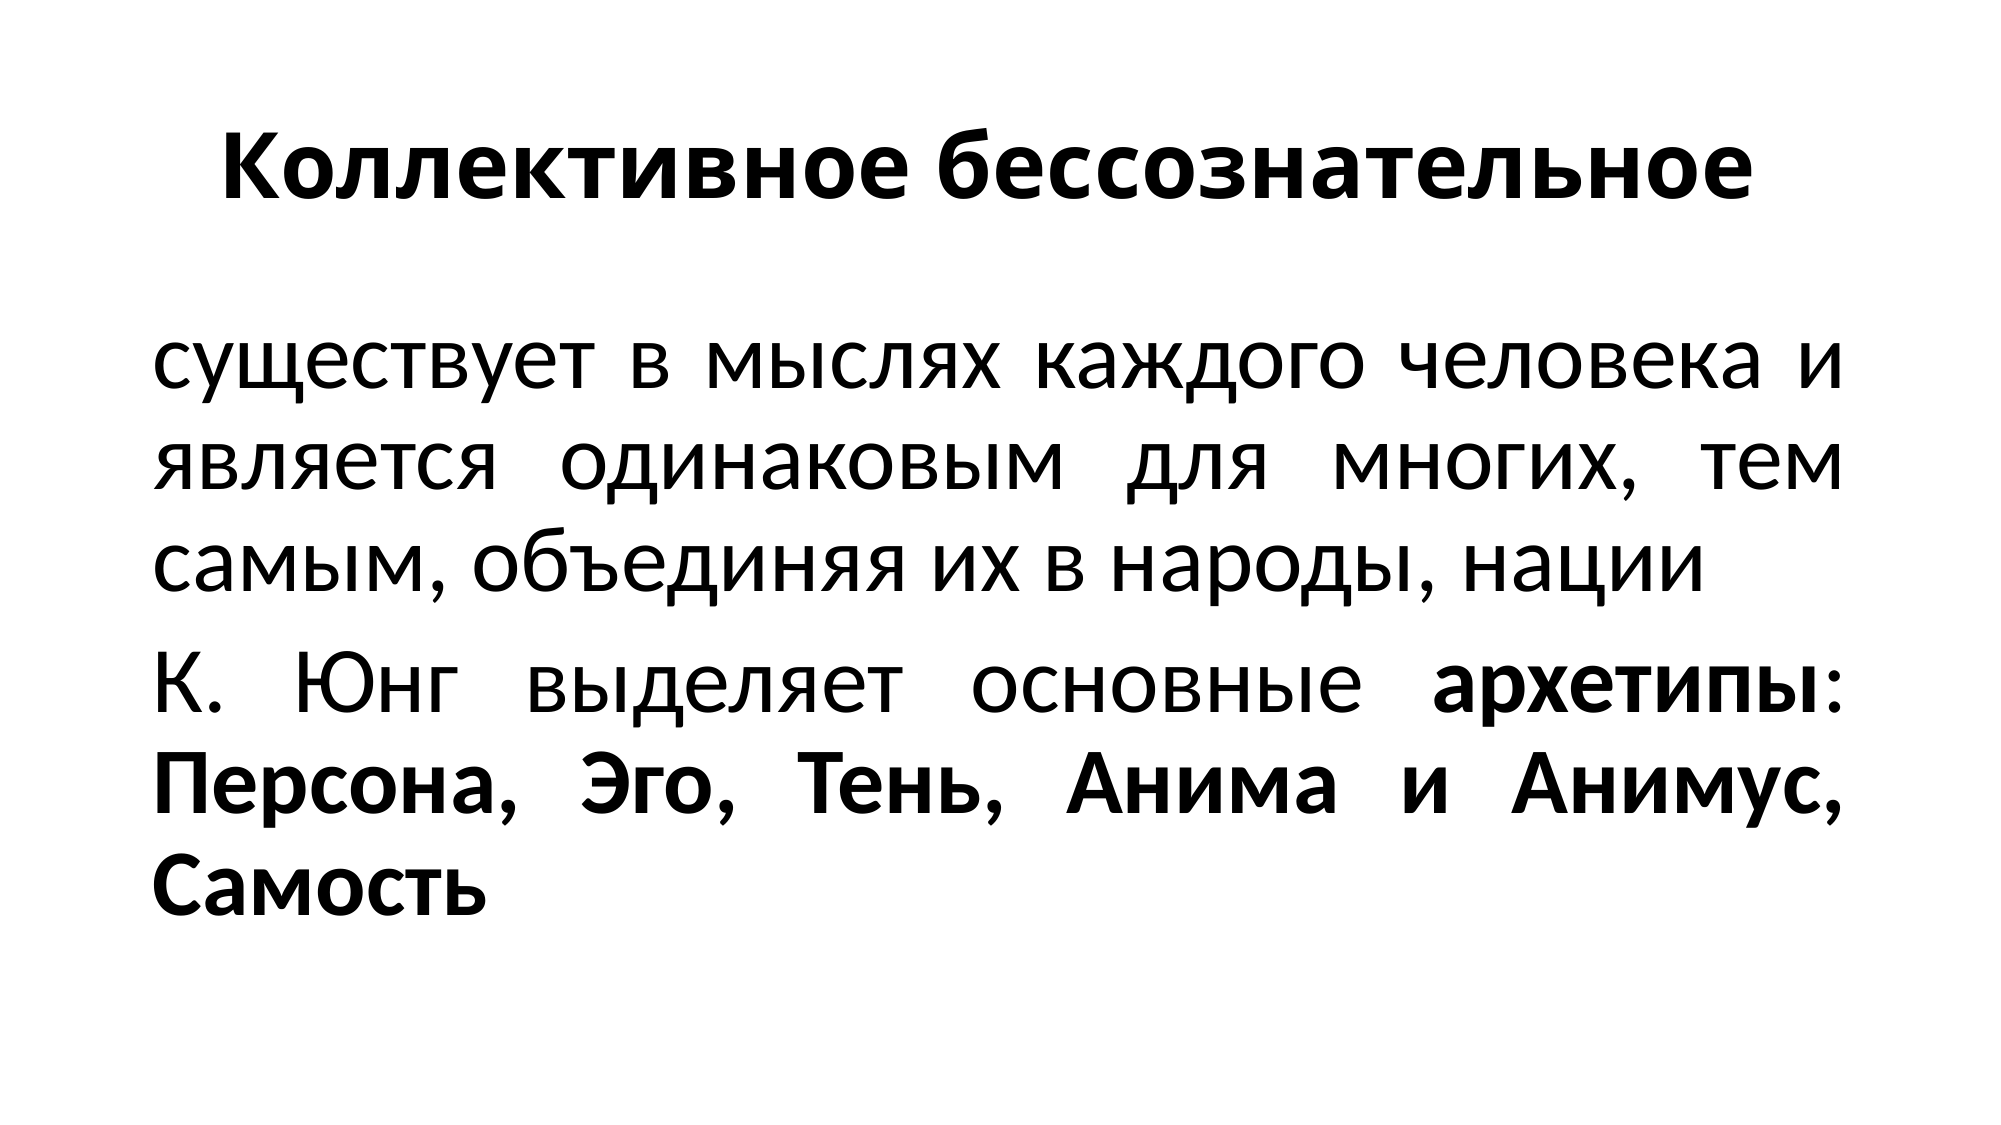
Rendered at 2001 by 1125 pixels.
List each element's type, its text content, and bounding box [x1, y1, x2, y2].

list существует в мыслях каждого человека и является одинаковым для многих, тем самым, объединяя их в народы, нации К. Юнг выделяет основные архетипы: Персона, Эго, Тень, Анима и Анимус, Самость [137, 299, 1863, 1014]
title Коллективное бессознательное [137, 59, 1863, 278]
